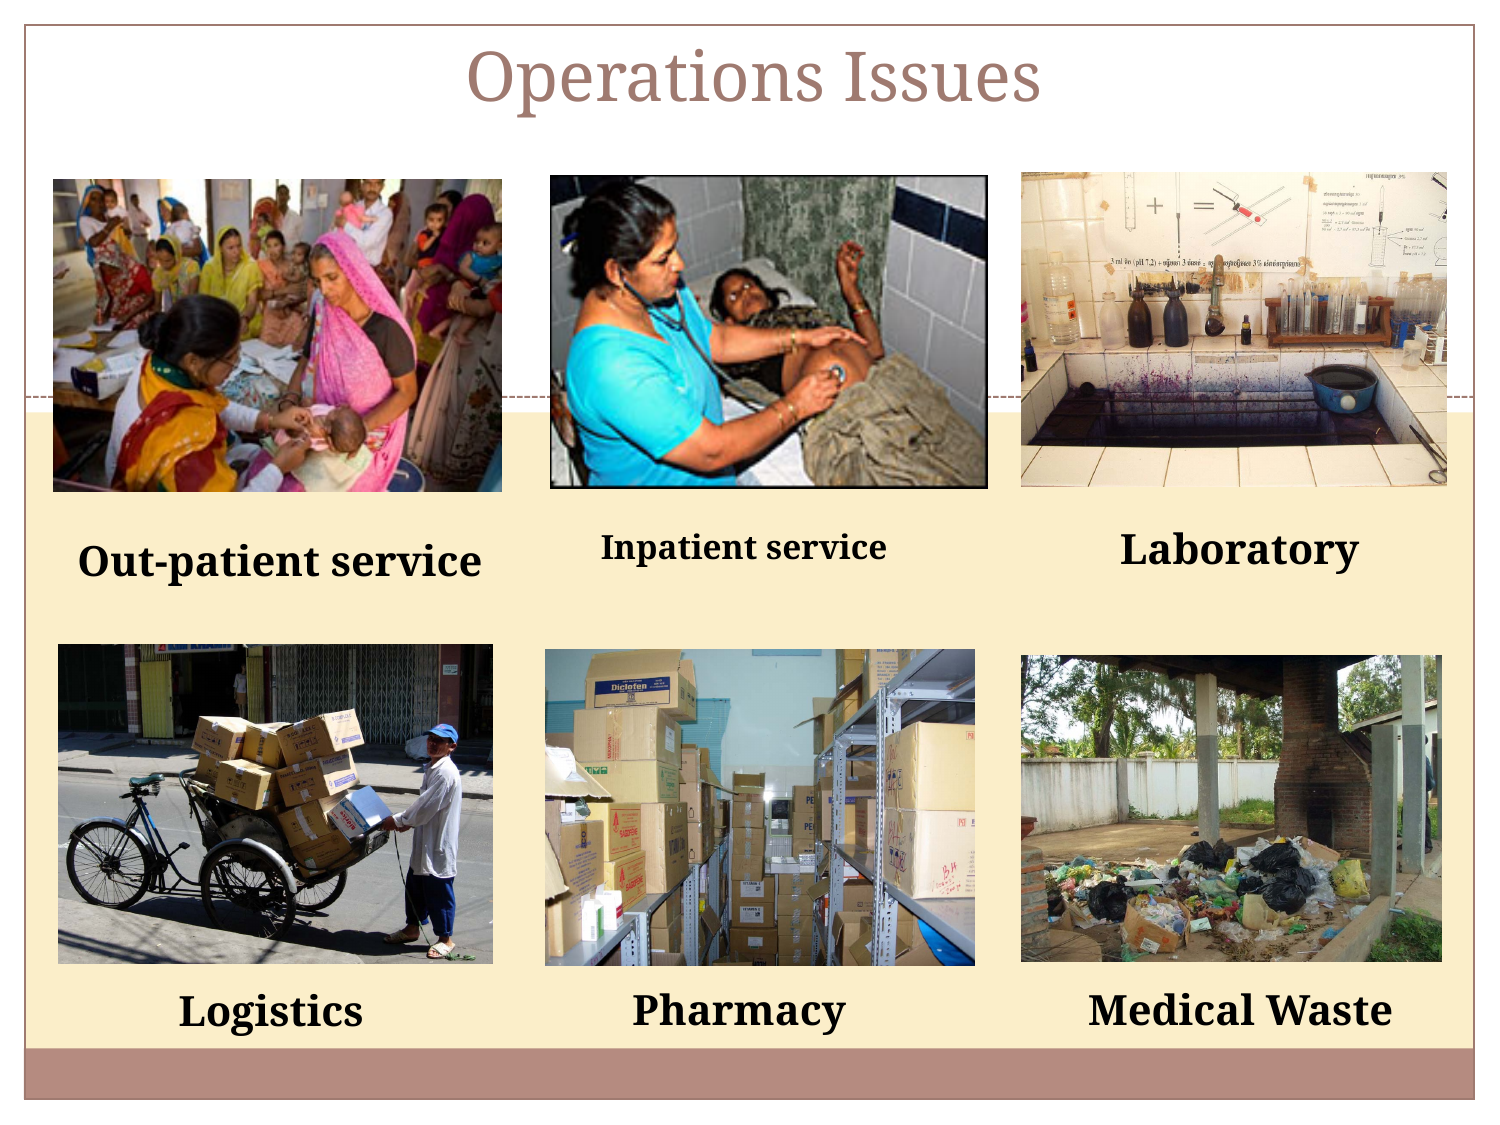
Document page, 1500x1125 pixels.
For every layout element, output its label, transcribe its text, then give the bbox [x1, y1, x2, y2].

text_box Pharmacy [617, 976, 862, 1041]
text_box Logistics [163, 977, 379, 1043]
picture [550, 175, 988, 489]
text_box Inpatient service [586, 518, 917, 574]
text_box Medical Waste [1073, 976, 1409, 1041]
picture [58, 644, 493, 964]
text_box Laboratory [1105, 515, 1375, 581]
picture [52, 178, 502, 492]
text_box Operations Issues [47, 19, 1462, 123]
text_box Out-patient service [62, 527, 498, 592]
picture [1021, 655, 1442, 962]
picture [1021, 172, 1448, 487]
picture [545, 649, 975, 967]
